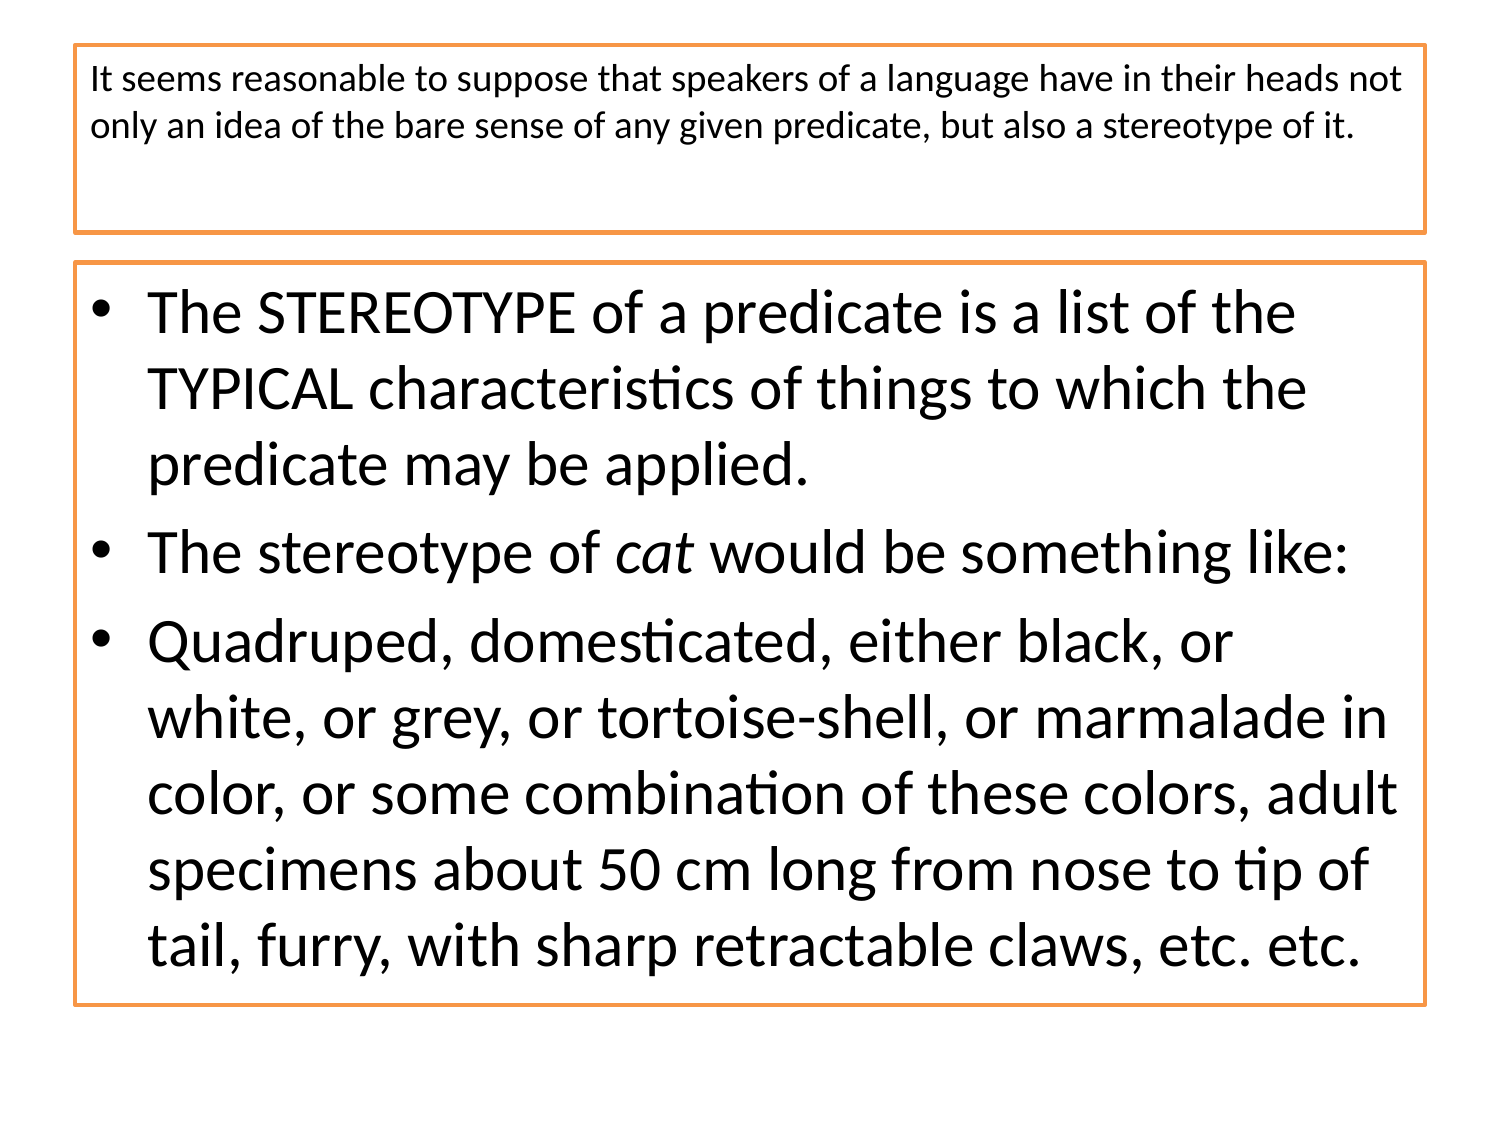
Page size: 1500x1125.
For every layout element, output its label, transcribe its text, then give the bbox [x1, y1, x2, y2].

title It seems reasonable to suppose that speakers of a language have in their heads not only an idea of the bare sense of any given predicate, but also a stereotype of it. [73, 43, 1427, 235]
list The STEREOTYPE of a predicate is a list of the TYPICAL characteristics of things to which the predicate may be applied. The stereotype of cat would be something like: Quadruped, domesticated, either black, or white, or grey, or tortoise-shell, or marmalade in color, or some combination of these colors, adult specimens about 50 cm long from nose to tip of tail, furry, with sharp retractable claws, etc. etc. [73, 260, 1427, 1007]
